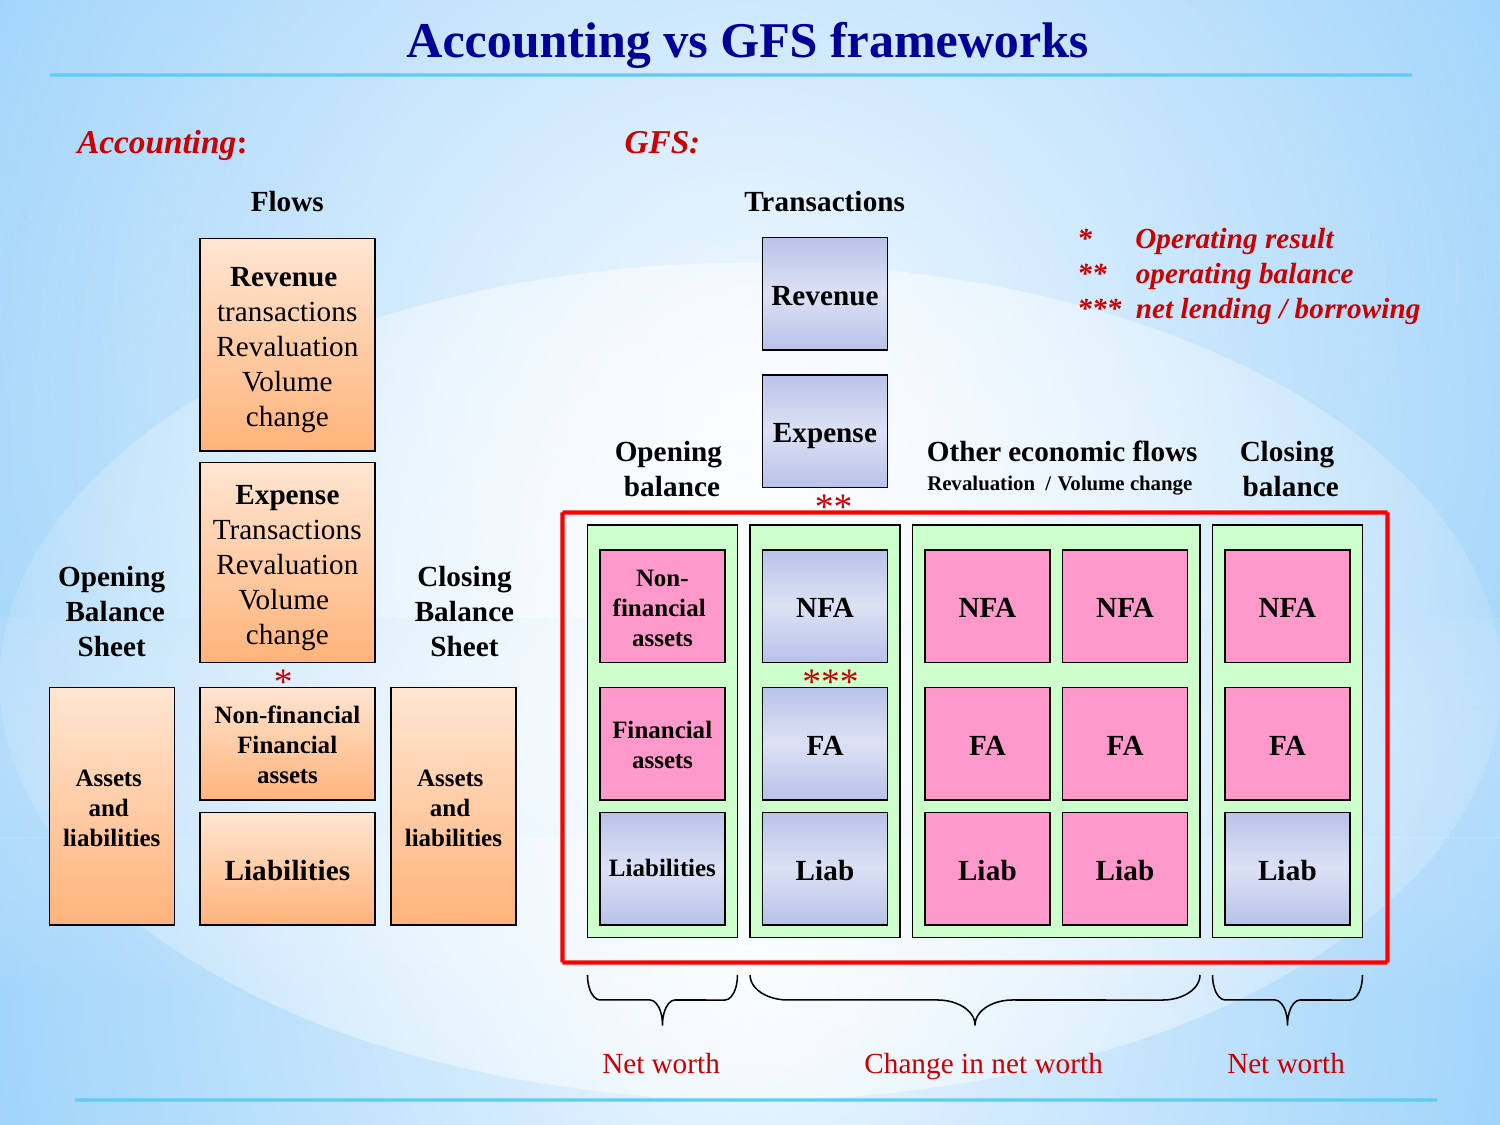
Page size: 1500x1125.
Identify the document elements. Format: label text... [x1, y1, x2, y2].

text_box Liab [762, 812, 888, 925]
text_box [750, 975, 1201, 1026]
text_box Revenue transactions Revaluation Volume change [200, 238, 375, 451]
text_box Volume change [1037, 462, 1238, 503]
text_box Accounting vs GFS frameworks [162, 0, 1333, 75]
text_box [912, 525, 1200, 938]
text_box [1212, 975, 1363, 1026]
text_box Liabilities [200, 812, 375, 925]
text_box [749, 525, 900, 938]
text_box Non-financial Financial assets [200, 687, 375, 800]
text_box FA [1224, 687, 1350, 800]
text_box NFA [762, 549, 888, 663]
text_box Transactions [712, 174, 938, 225]
text_box Liab [1062, 812, 1188, 925]
text_box NFA [1224, 549, 1350, 663]
text_box Change in net worth [849, 1037, 1119, 1088]
text_box Closing Balance Sheet [399, 549, 530, 670]
text_box Liab [924, 812, 1050, 925]
text_box GFS: [549, 112, 775, 168]
text_box FA [762, 687, 888, 800]
text_box Liab [1224, 812, 1350, 925]
text_box [587, 975, 738, 1026]
text_box [587, 525, 738, 938]
text_box FA [1062, 687, 1188, 800]
text_box * [259, 649, 322, 710]
text_box Assets and liabilities [49, 687, 175, 925]
text_box Liabilities [600, 812, 725, 925]
text_box Financial assets [600, 687, 725, 800]
text_box ** [799, 474, 888, 535]
text_box Assets and liabilities [390, 687, 516, 925]
text_box * Operating result ** operating balance *** net lending / borrowing [1062, 212, 1450, 367]
text_box Accounting: [49, 112, 275, 168]
text_box Opening balance [599, 424, 737, 510]
text_box Revaluation / [912, 462, 1037, 503]
text_box [1212, 525, 1363, 938]
text_box Non- financial assets [600, 549, 725, 663]
text_box NFA [924, 549, 1050, 663]
text_box Flows [200, 174, 375, 225]
text_box Closing balance [1224, 424, 1357, 510]
text_box FA [924, 687, 1050, 800]
text_box Revenue [762, 237, 888, 350]
text_box Other economic flows [900, 424, 1224, 475]
text_box Net worth [562, 1037, 761, 1088]
text_box NFA [1062, 549, 1188, 663]
text_box *** [787, 649, 875, 710]
text_box Expense Transactions Revaluation Volume change [200, 462, 375, 663]
text_box Net worth [1187, 1037, 1386, 1088]
text_box Expense [762, 375, 888, 488]
text_box Opening Balance Sheet [43, 549, 181, 670]
